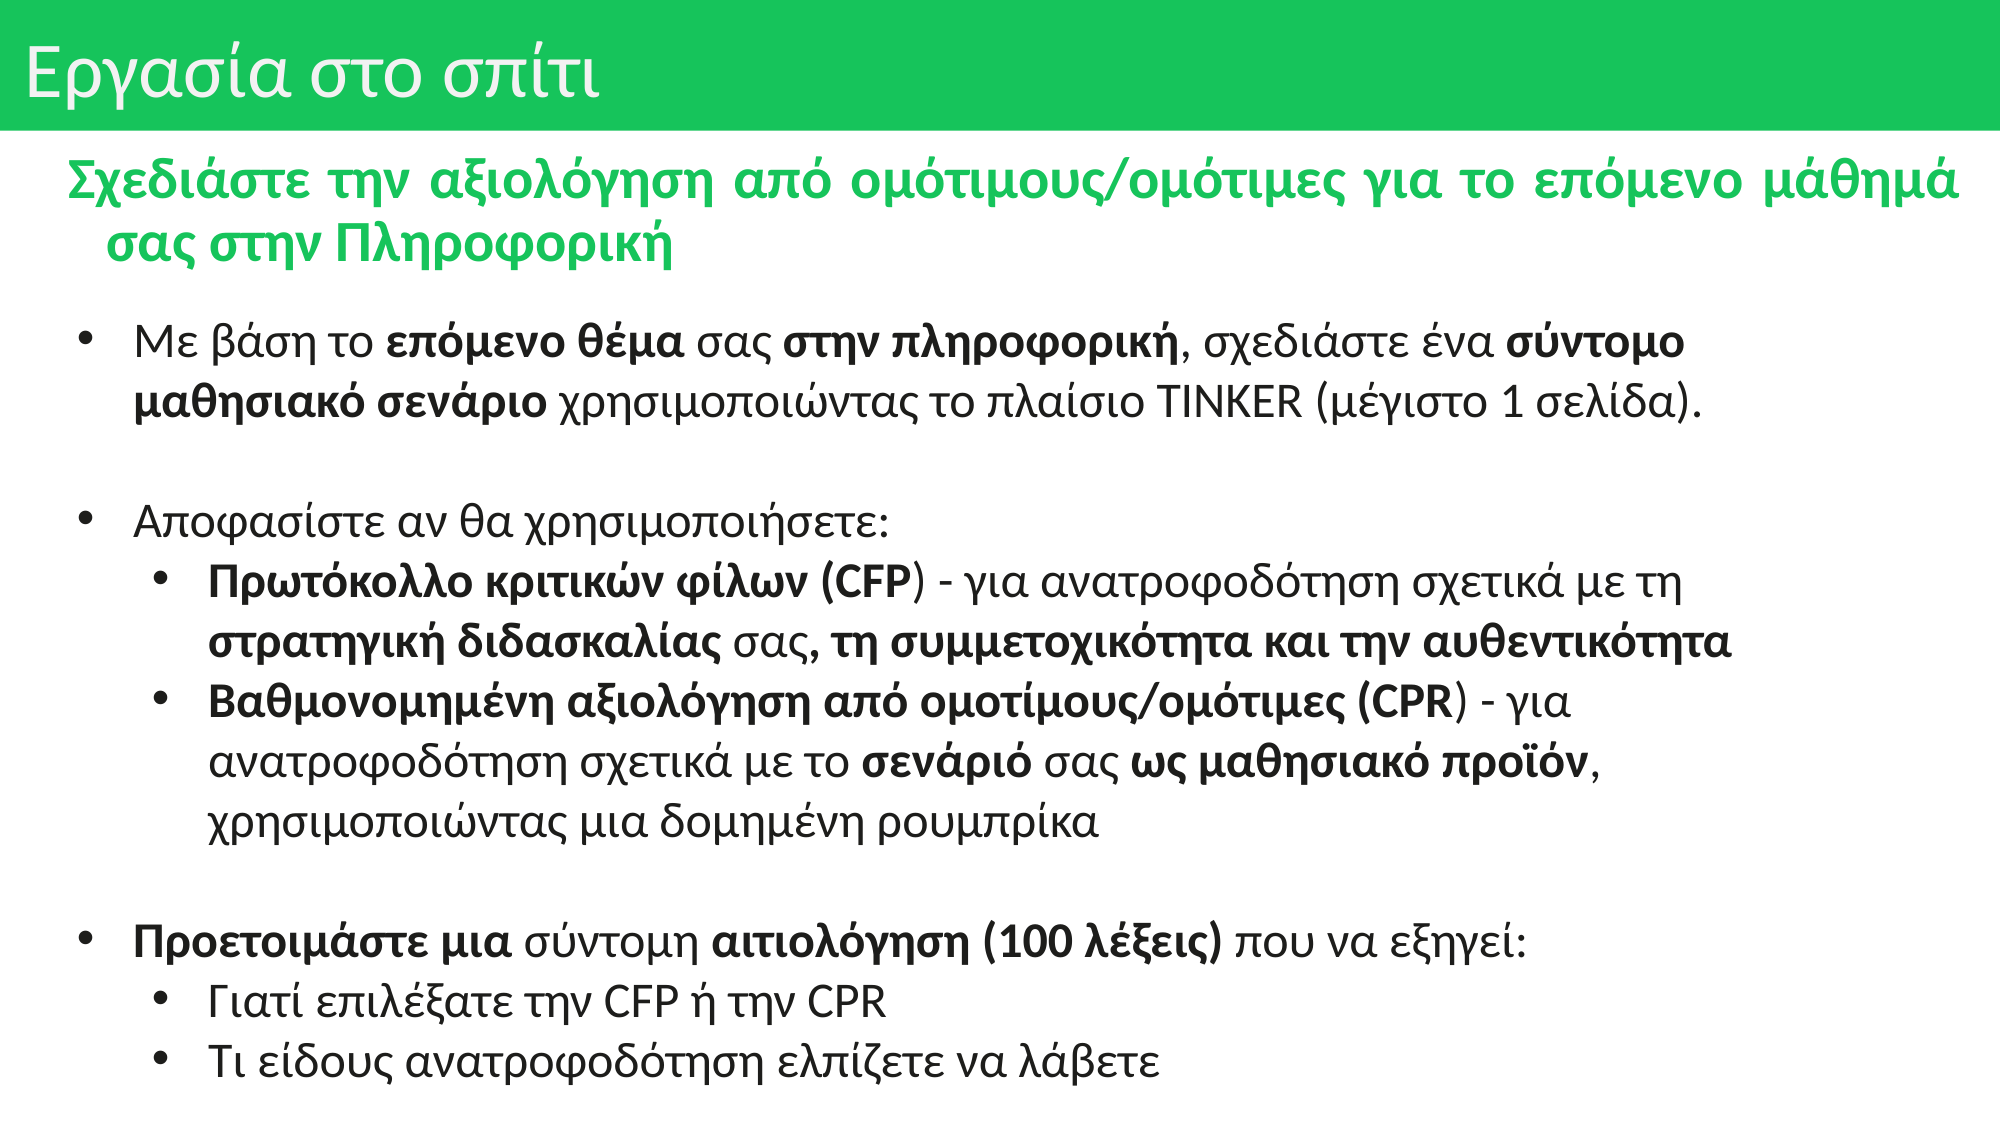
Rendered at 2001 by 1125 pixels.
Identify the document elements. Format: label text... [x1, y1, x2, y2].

title Εργασία στο σπίτι [16, 13, 1976, 131]
list Σχεδιάστε την αξιολόγηση από ομότιμους/ομότιμες για το επόμενο μάθημά σας στην Πληροφορική [16, 140, 1976, 284]
list Με βάση το επόμενο θέμα σας στην πληροφορική, σχεδιάστε ένα σύντομο μαθησιακό σενάριο χρησιμοποιώντας το πλαίσιο TINKER (μέγιστο 1 σελίδα). Αποφασίστε αν θα χρησιμοποιήσετε: Πρωτόκολλο κριτικών φίλων (CFP) - για ανατροφοδότηση σχετικά με τη στρατηγική διδασκαλίας σας, τη συμμετοχικότητα και την αυθεντικότητα Βαθμονομημένη αξιολόγηση από ομοτίμους/ομότιμες (CPR) - για ανατροφοδότηση σχετικά με το σενάριό σας ως μαθησιακό προϊόν, χρησιμοποιώντας μια δομημένη ρουμπρίκα Προετοιμάστε μια σύντομη αιτιολόγηση (100 λέξεις) που να εξηγεί: Γιατί επιλέξατε την CFP ή την CPR Τι είδους ανατροφοδότηση ελπίζετε να λάβετε [61, 299, 1929, 1108]
